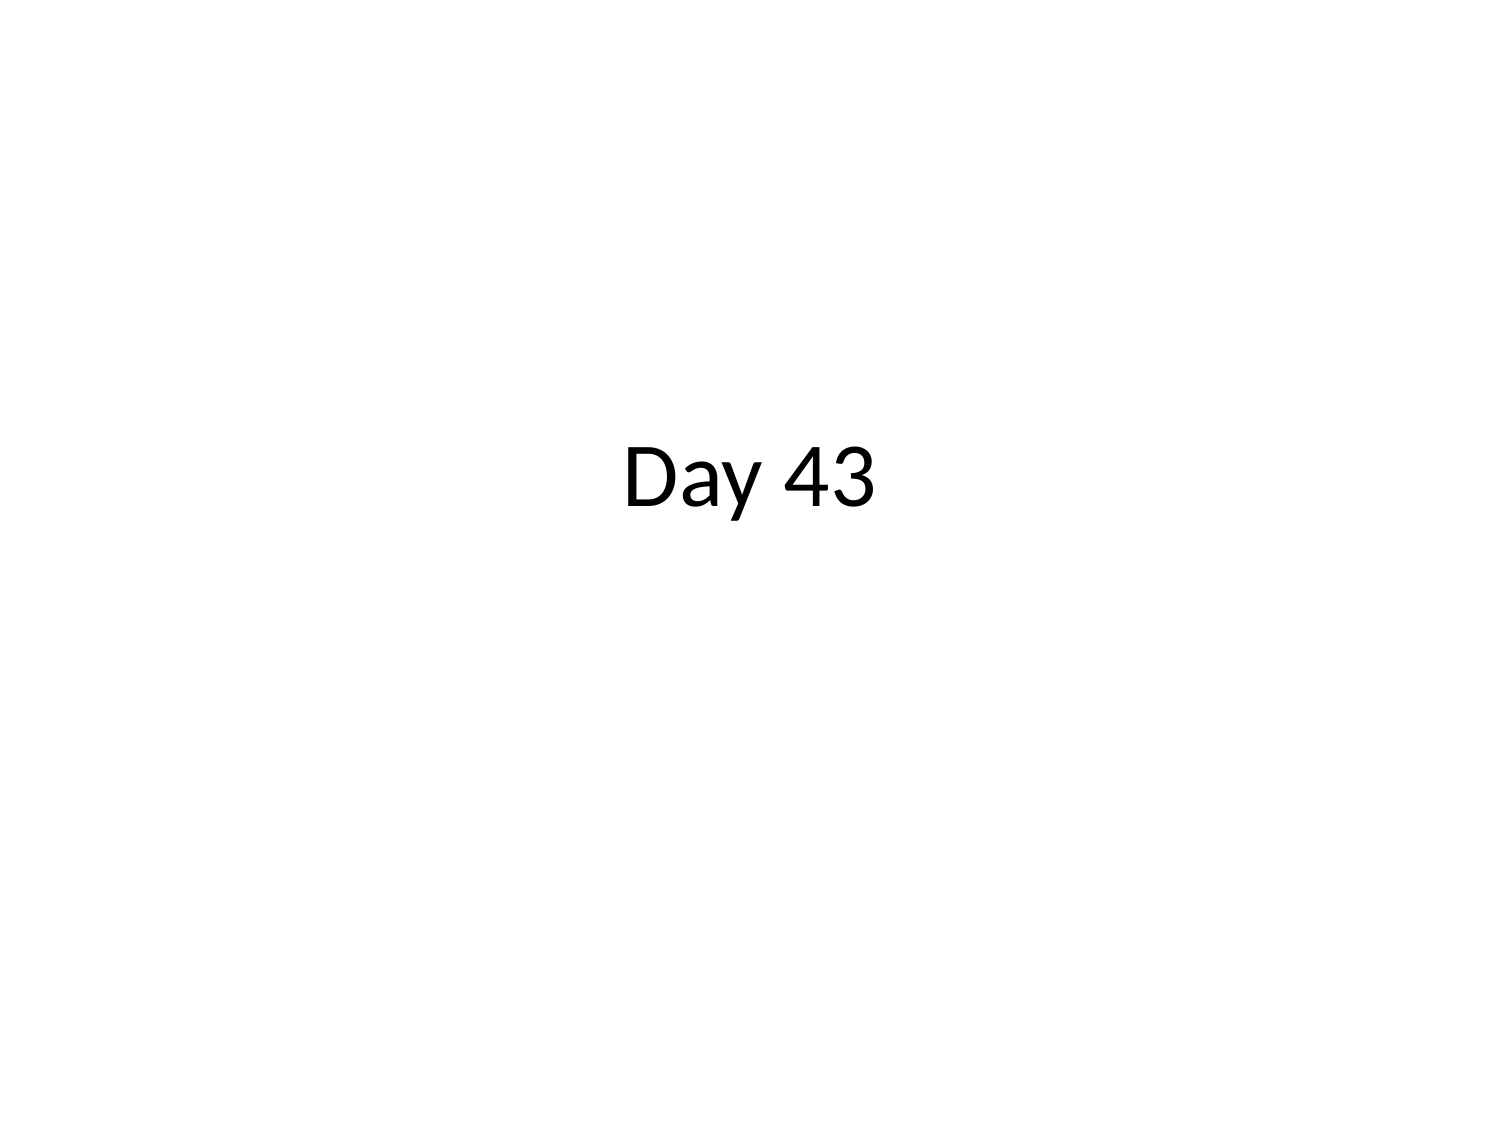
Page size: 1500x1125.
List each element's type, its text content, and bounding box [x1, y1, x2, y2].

title Day 43 [112, 349, 1388, 591]
